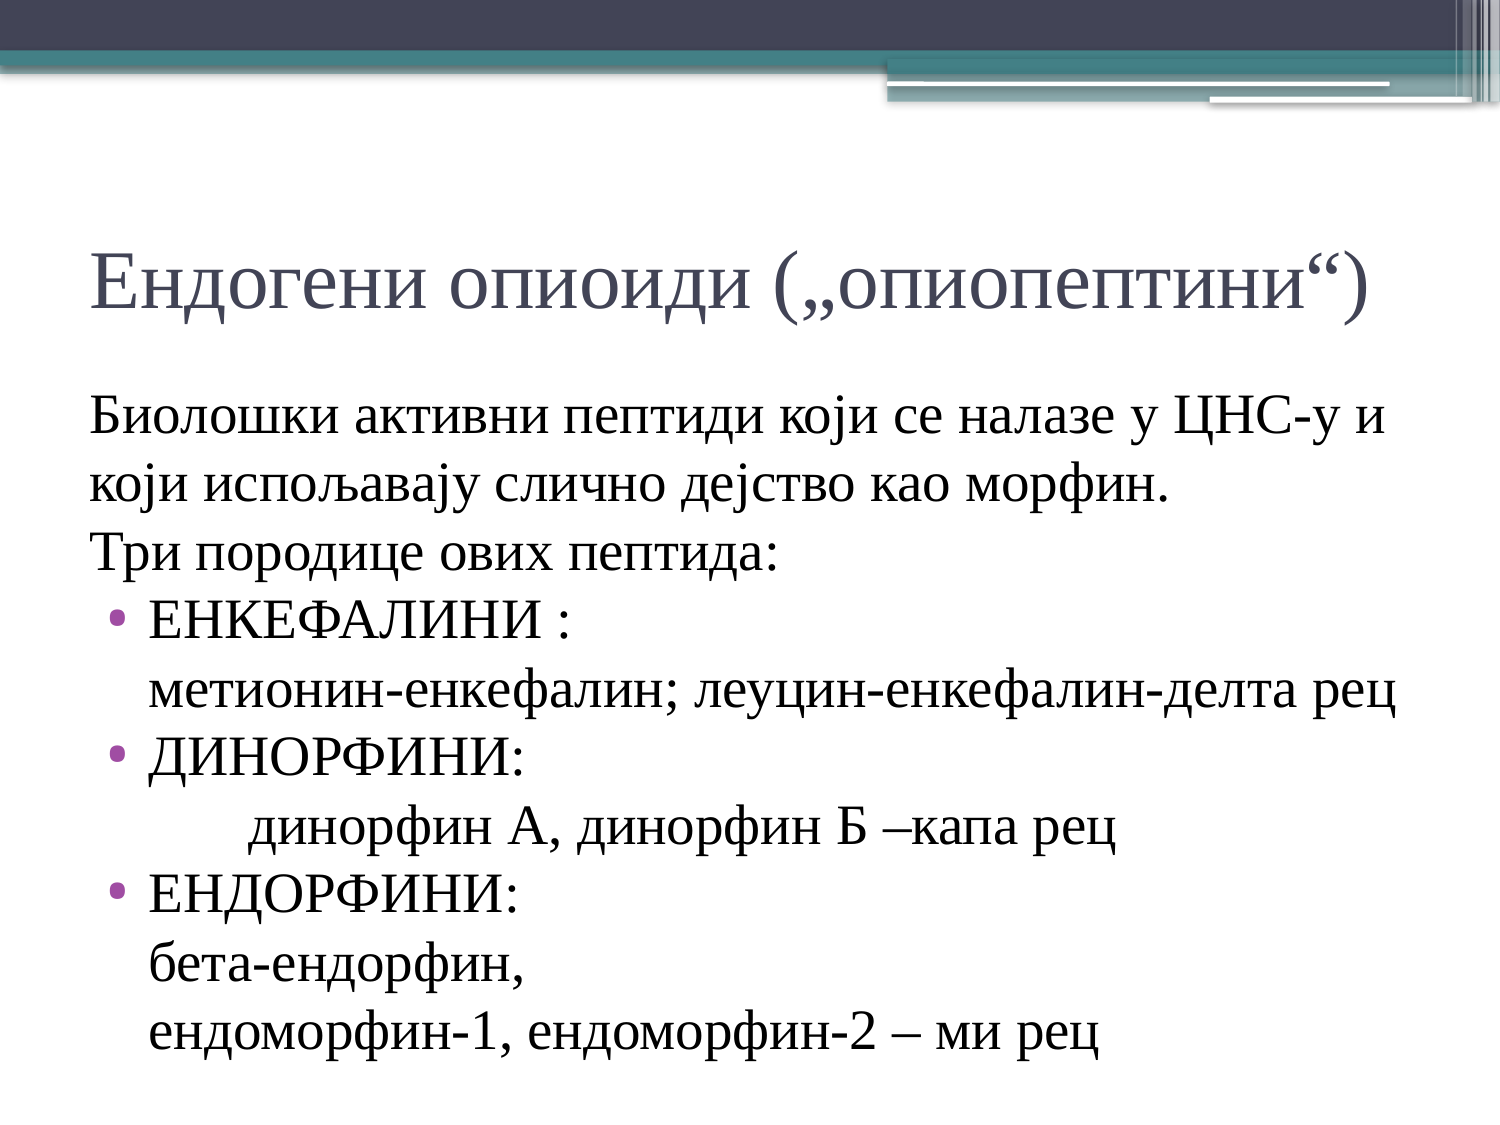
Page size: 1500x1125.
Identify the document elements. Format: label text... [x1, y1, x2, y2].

list Биолошки активни пептиди који се налазе у ЦНС-у и који испољавају слично дејство као морфин. Три породице ових пептида: ЕНКЕФАЛИНИ : метионин-енкефалин; леуцин-енкефалин-делта рец ДИНОРФИНИ: динорфин А, динорфин Б –капа рец ЕНДОРФИНИ: бета-ендорфин, ендоморфин-1, ендоморфин-2 – ми рец [75, 368, 1425, 1079]
title Ендогени опиоиди („опиопептини“) [75, 187, 1425, 363]
